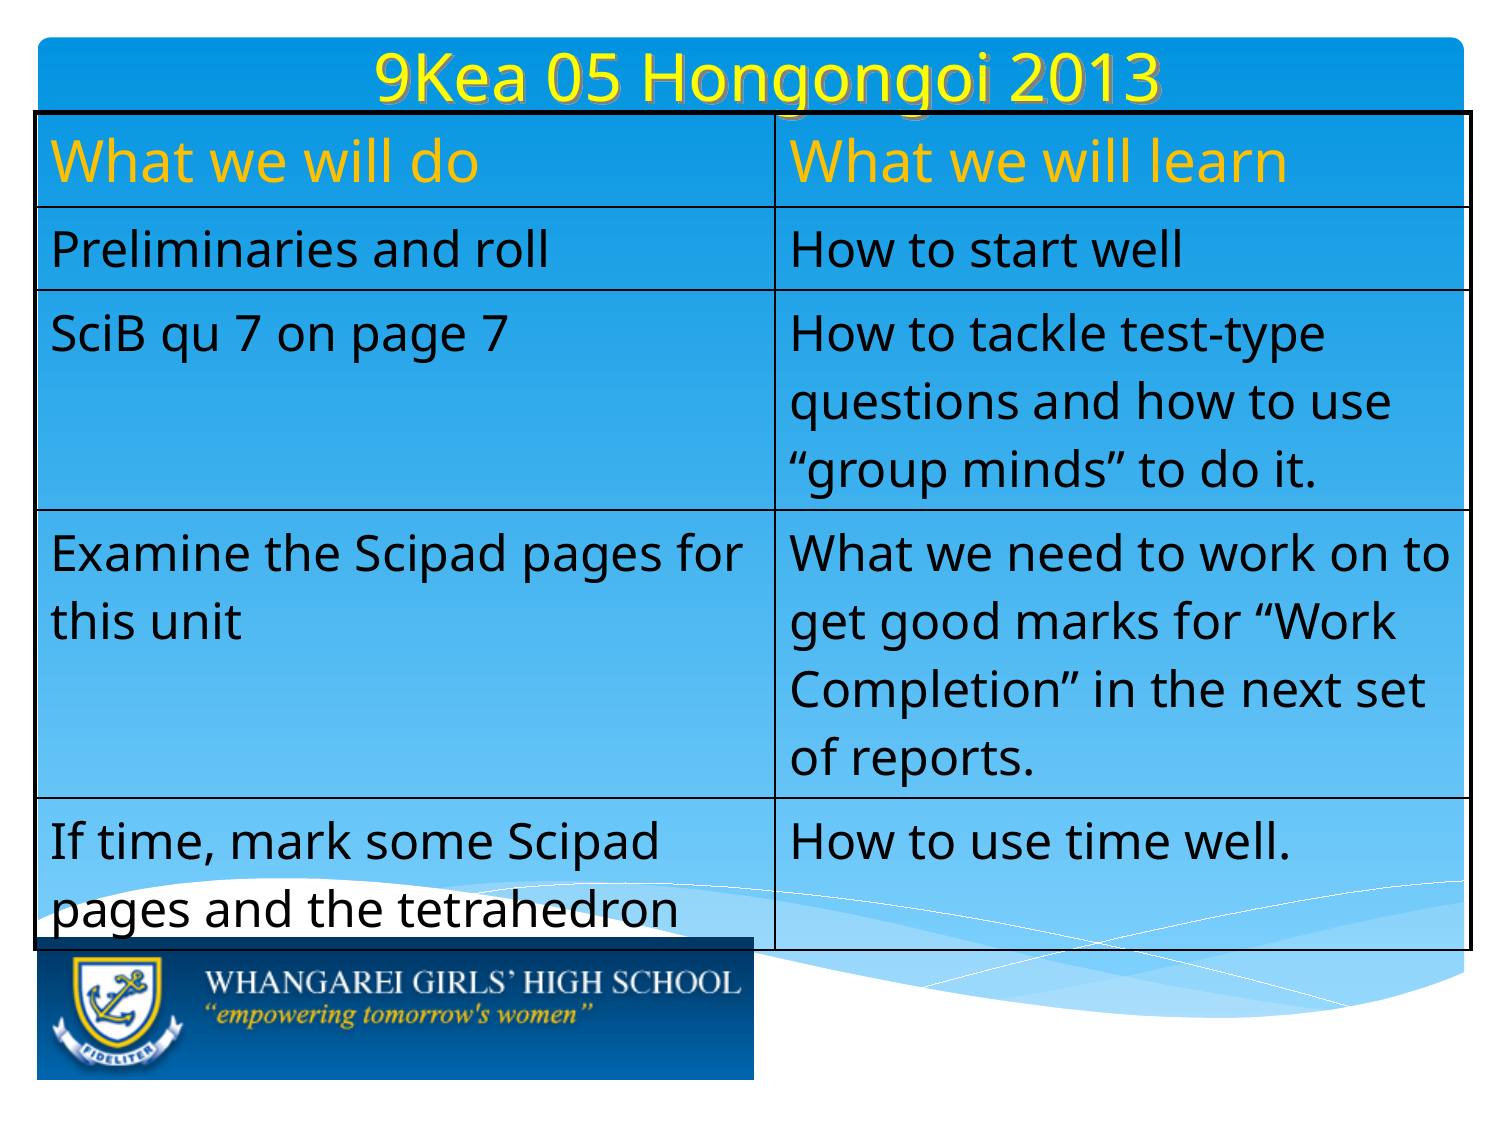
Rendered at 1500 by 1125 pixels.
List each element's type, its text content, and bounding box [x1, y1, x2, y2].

table_cell How to start well [776, 208, 1469, 289]
table_cell Examine the Scipad pages for this unit [37, 511, 774, 797]
table_cell If time, mark some Scipad pages and the tetrahedron [37, 799, 774, 949]
table_header What we will do [37, 115, 774, 206]
table_cell What we need to work on to get good marks for “Work Completion” in the next set of reports. [776, 511, 1469, 797]
table_cell How to tackle test-type questions and how to use “group minds” to do it. [776, 291, 1469, 509]
table_cell How to use time well. [776, 799, 1469, 949]
picture [37, 937, 754, 1080]
text_box 9Kea 05 Hongongoi 2013 [162, 24, 1375, 110]
table_header What we will learn [776, 115, 1469, 206]
table_cell Preliminaries and roll [37, 208, 774, 289]
table_cell SciB qu 7 on page 7 [37, 291, 774, 509]
